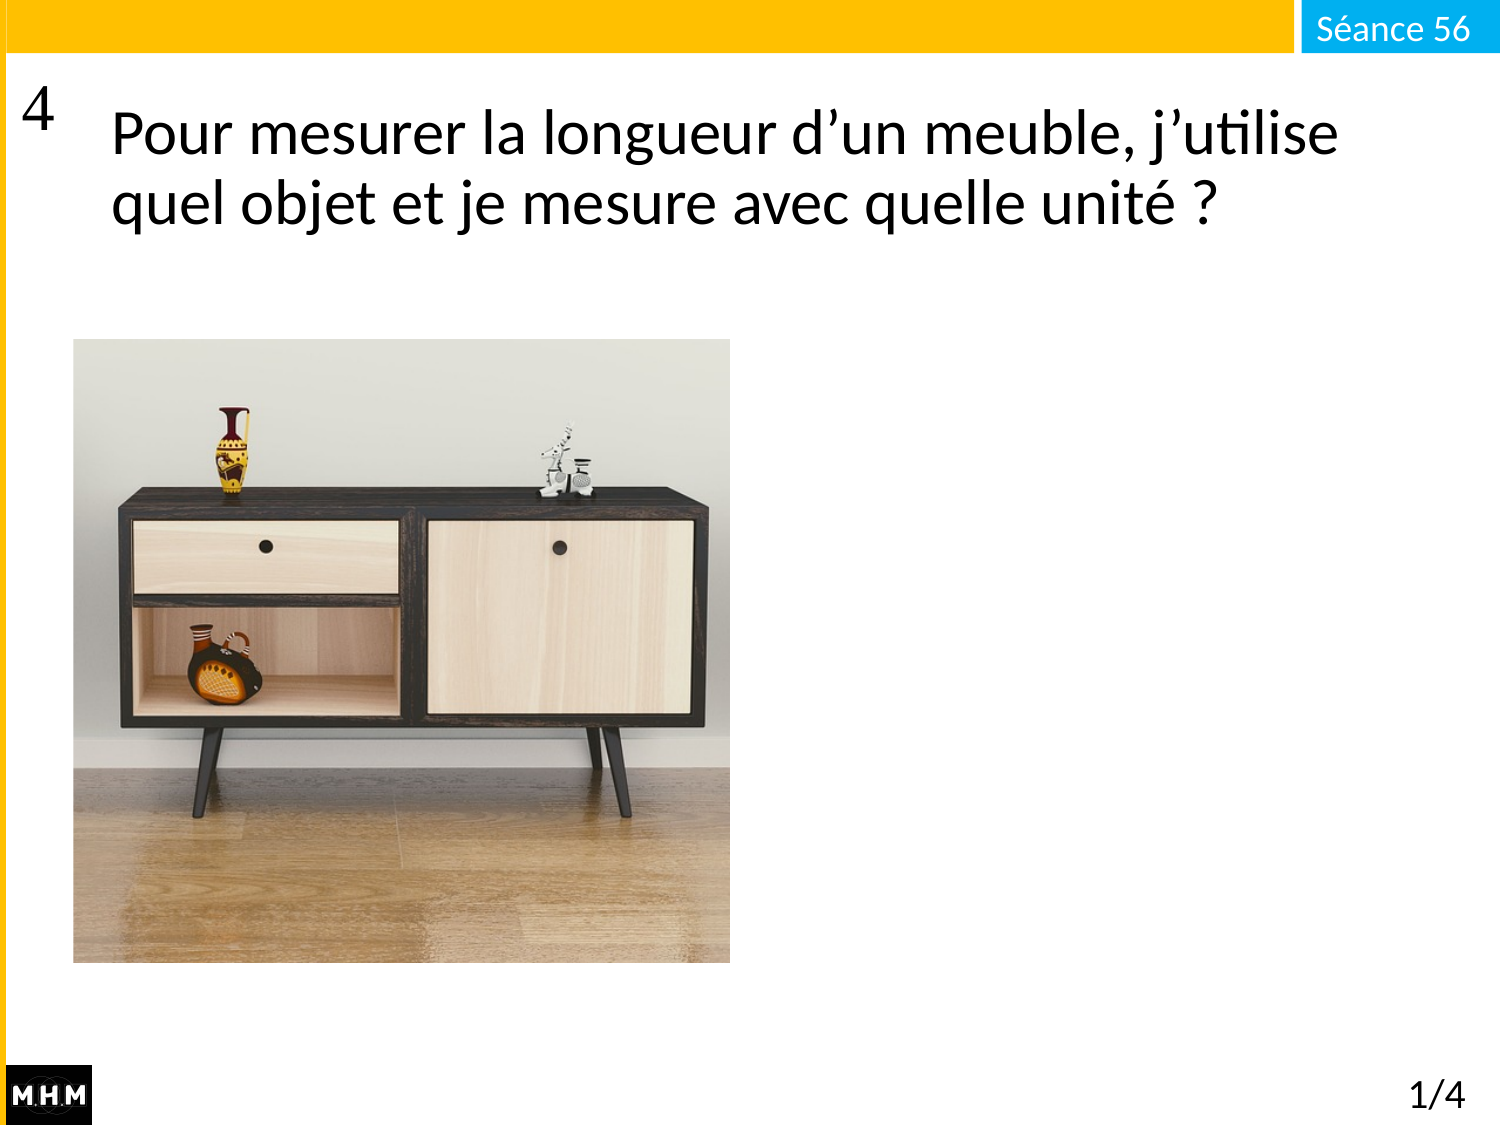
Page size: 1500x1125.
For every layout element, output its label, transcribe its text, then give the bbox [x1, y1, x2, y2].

picture [73, 339, 730, 963]
title Pour mesurer la longueur d’un meuble, j’utilise quel objet et je mesure avec quelle unité ? [96, 60, 1391, 278]
picture [6, 1065, 92, 1125]
list 1/4 [1373, 1064, 1500, 1125]
